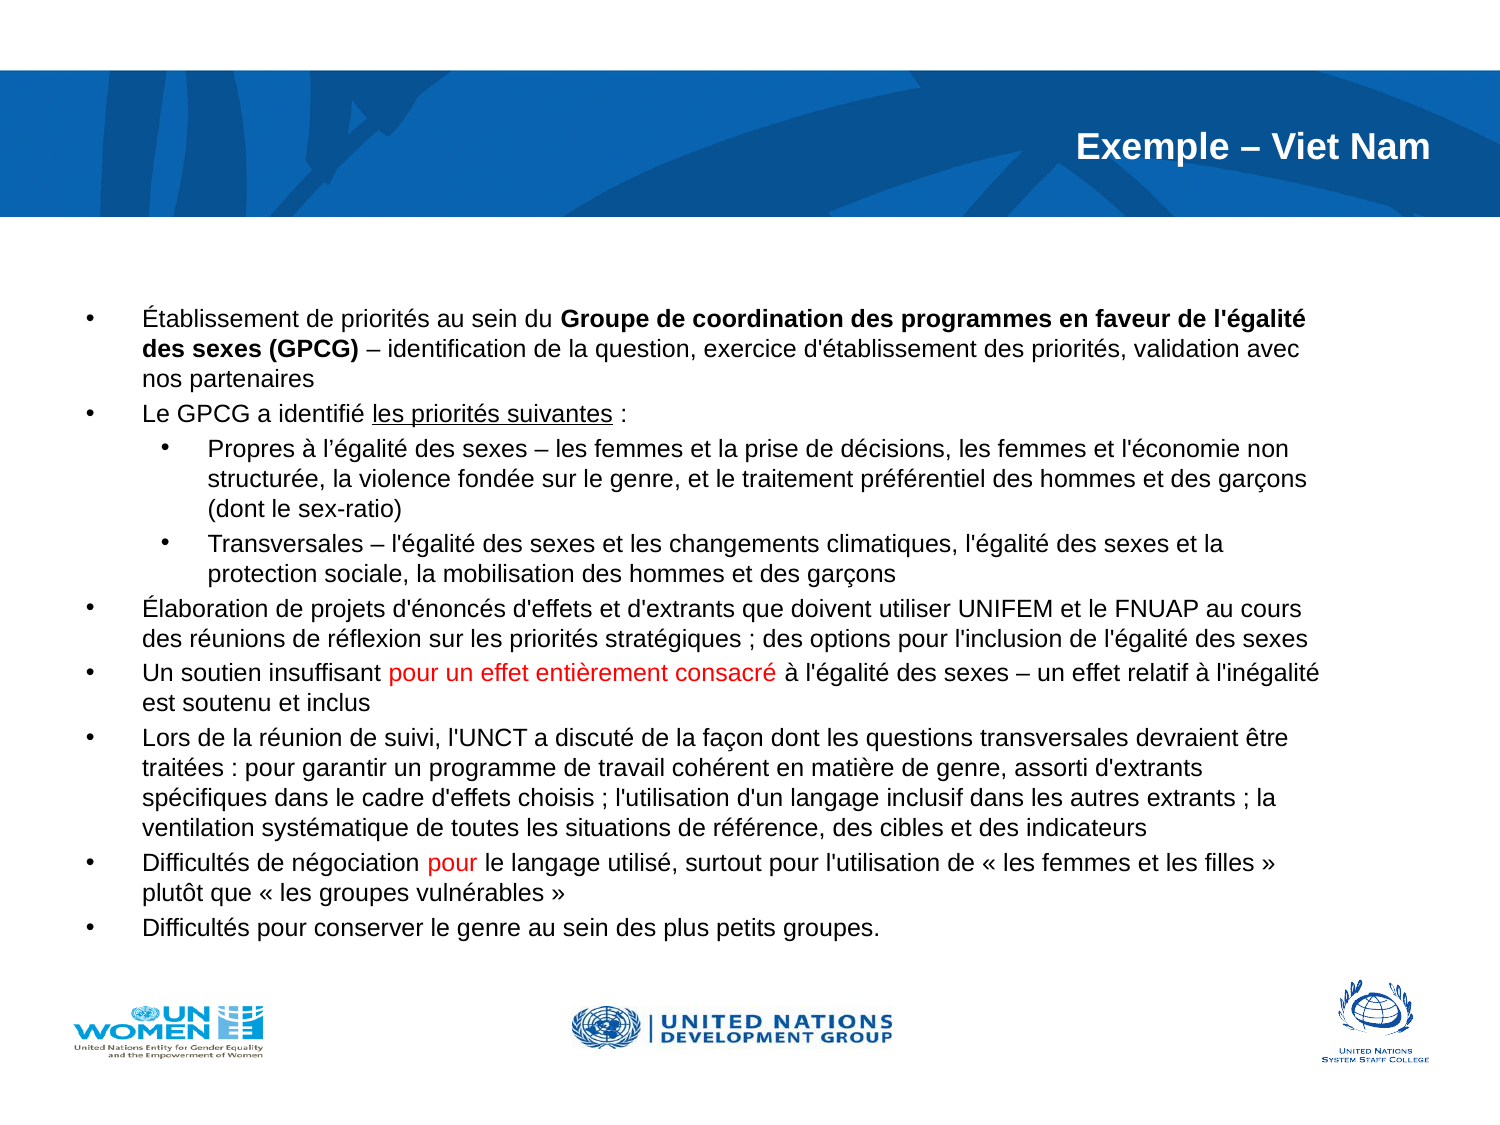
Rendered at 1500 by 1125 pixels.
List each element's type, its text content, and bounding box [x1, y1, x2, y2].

picture [194, 1006, 204, 1013]
list Établissement de priorités au sein du Groupe de coordination des programmes en faveur de l'égalité des sexes (GPCG) – identification de la question, exercice d'établissement des priorités, validation avec nos partenaires Le GPCG a identifié les priorités suivantes : Propres à l’égalité des sexes – les femmes et la prise de décisions, les femmes et l'économie non structurée, la violence fondée sur le genre, et le traitement préférentiel des hommes et des garçons (dont le sex-ratio) Transversales – l'égalité des sexes et les changements climatiques, l'égalité des sexes et la protection sociale, la mobilisation des hommes et des garçons Élaboration de projets d'énoncés d'effets et d'extrants que doivent utiliser UNIFEM et le FNUAP au cours des réunions de réflexion sur les priorités stratégiques ; des options pour l'inclusion de l'égalité des sexes Un soutien insuffisant pour un effet entièrement consacré à l'égalité des sexes – un effet relatif à l'inégalité est soutenu et inclus Lors de la réunion de suivi, l'UNCT a discuté de la façon dont les questions transversales devraient être traitées : pour garantir un programme de travail cohérent en matière de genre, assorti d'extrants spécifiques dans le cadre d'effets choisis ; l'utilisation d'un langage inclusif dans les autres extrants ; la ventilation systématique de toutes les situations de référence, des cibles et des indicateurs Difficultés de négociation pour le langage utilisé, surtout pour l'utilisation de « les femmes et les filles » plutôt que « les groupes vulnérables » Difficultés pour conserver le genre au sein des plus petits groupes. [70, 295, 1346, 970]
picture [170, 1006, 179, 1018]
picture [73, 1006, 263, 1059]
picture [0, 70, 1500, 217]
title Exemple – Viet Nam [171, 94, 1447, 195]
picture [572, 1006, 892, 1049]
picture [1322, 979, 1429, 1063]
